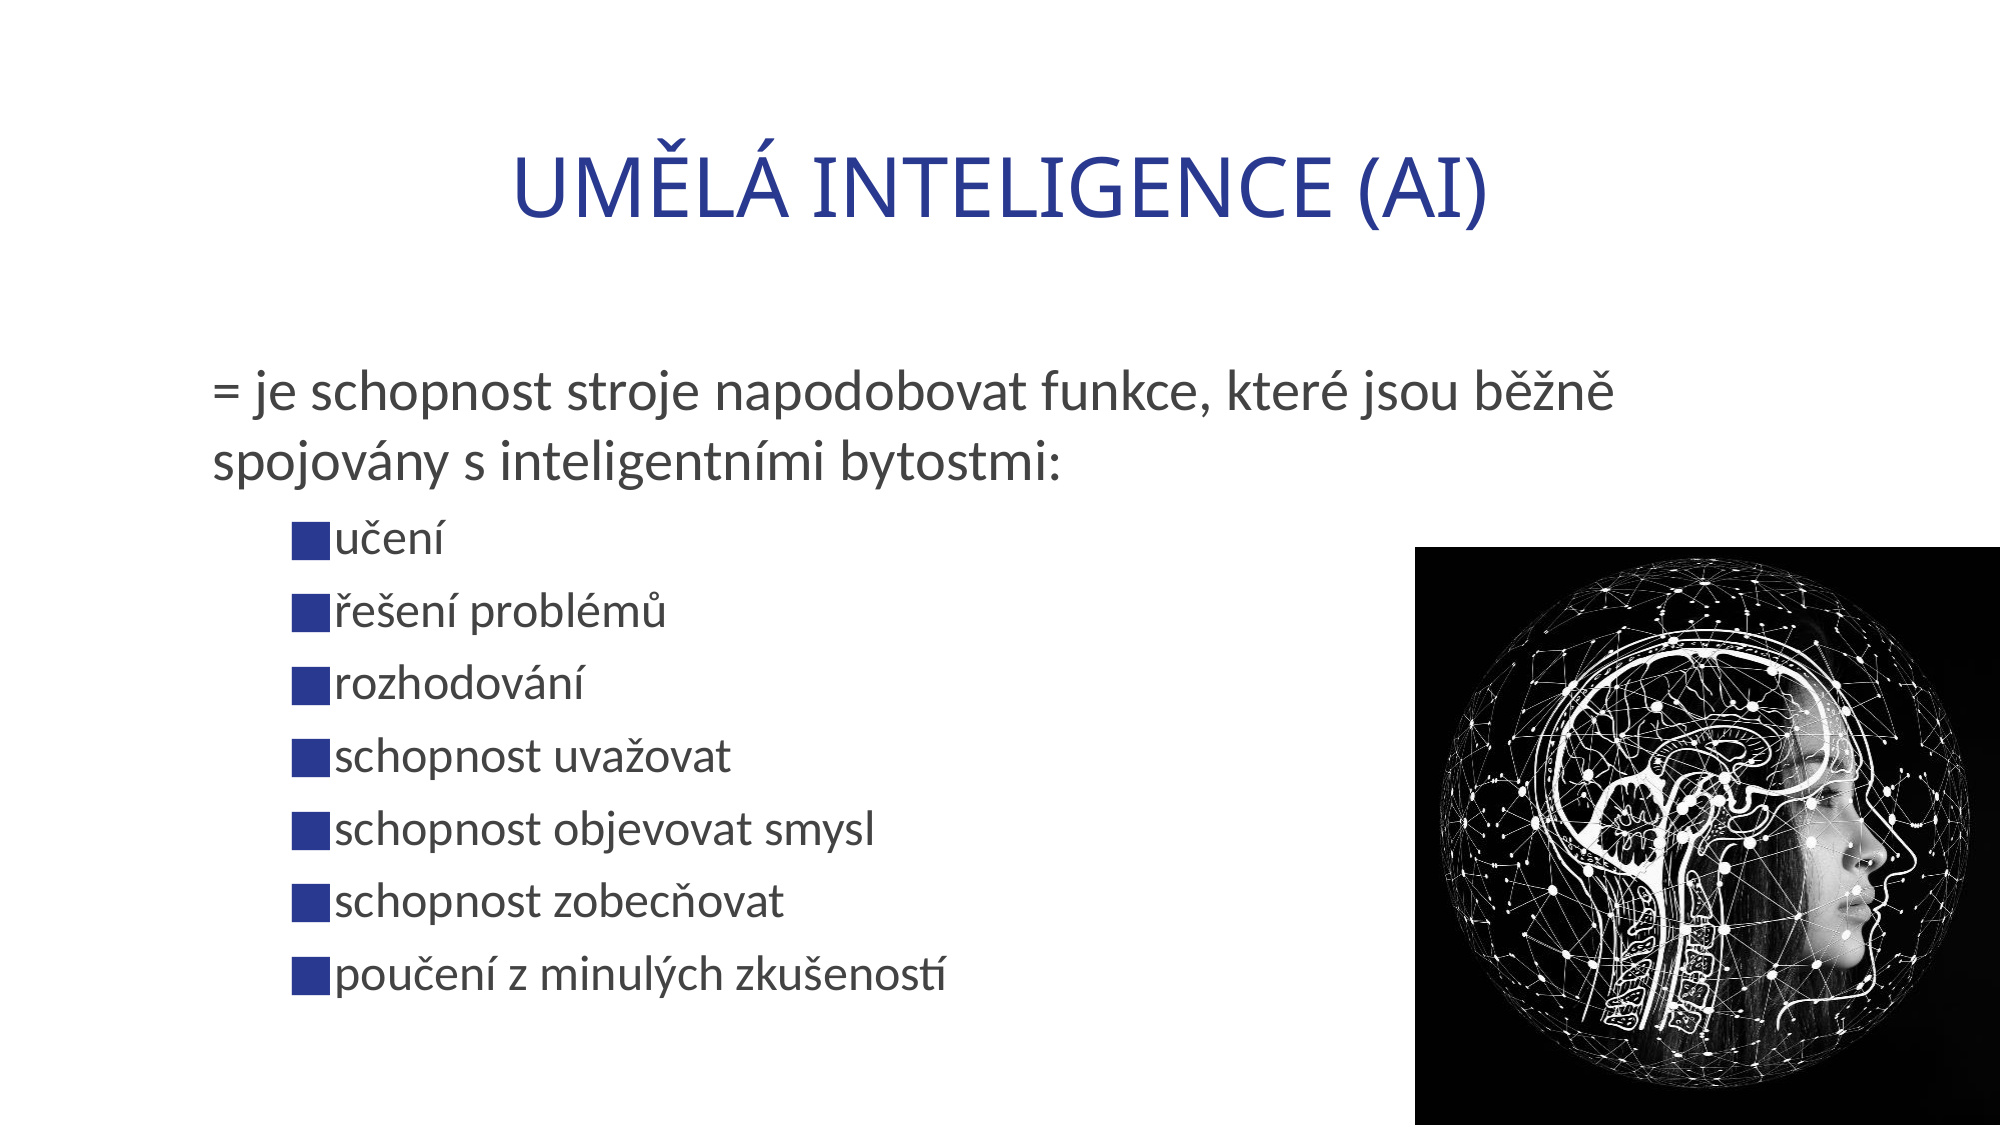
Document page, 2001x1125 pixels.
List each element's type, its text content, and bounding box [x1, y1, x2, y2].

list = je schopnost stroje napodobovat funkce, které jsou běžně spojovány s inteligentními bytostmi: učení řešení problémů rozhodování schopnost uvažovat schopnost objevovat smysl schopnost zobecňovat poučení z minulých zkušeností [122, 345, 1838, 1010]
title UMĚLÁ INTELIGENCE (AI) [174, 84, 1825, 297]
picture [1415, 547, 2000, 1125]
